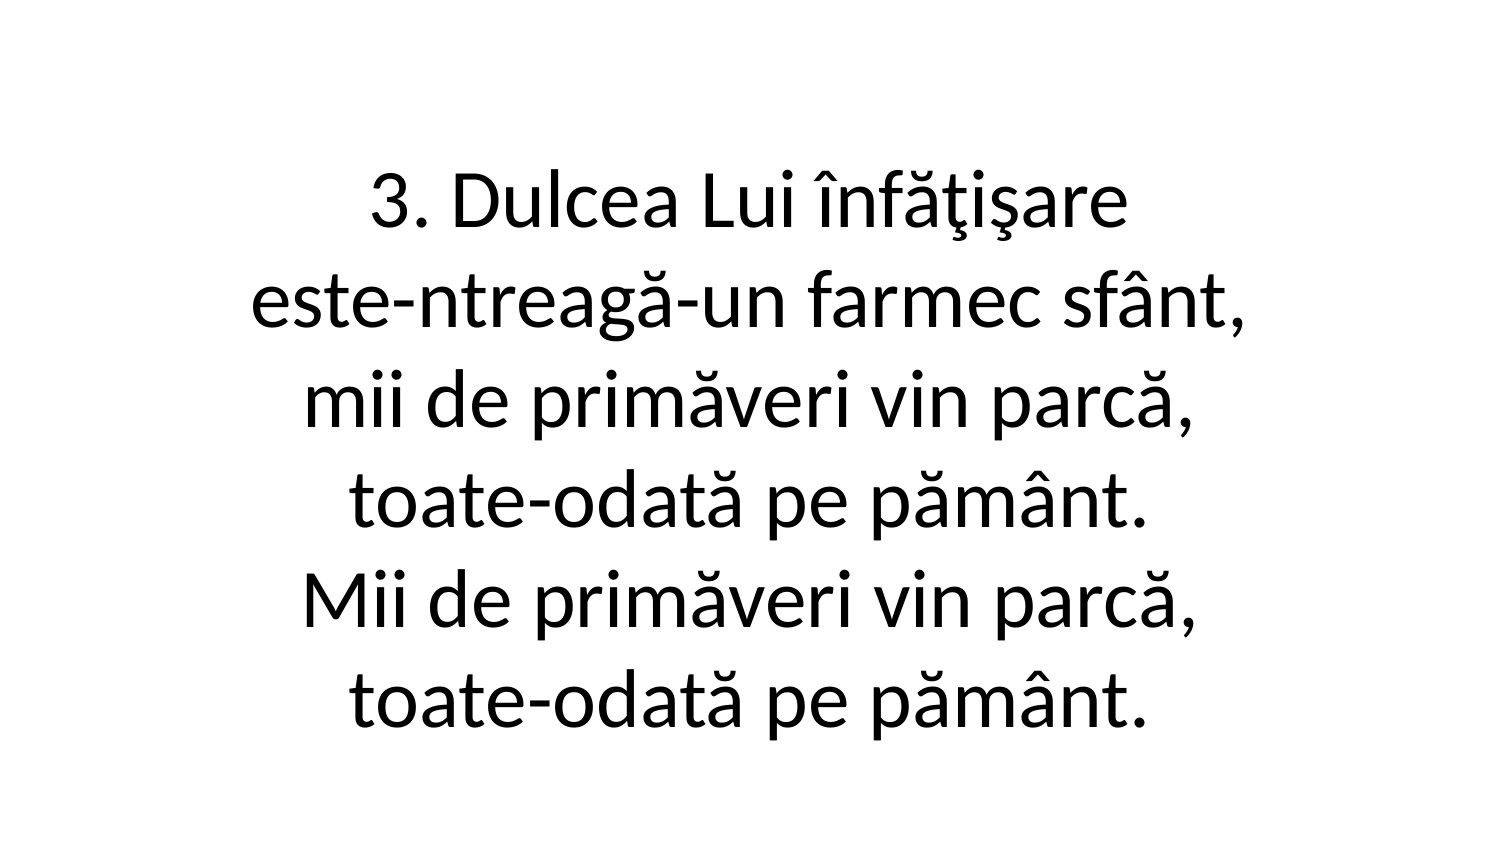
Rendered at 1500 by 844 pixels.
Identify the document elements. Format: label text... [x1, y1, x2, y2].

text_box 3. Dulcea Lui înfăţişare este-ntreagă-un farmec sfânt, mii de primăveri vin parcă, toate-odată pe pământ. Mii de primăveri vin parcă, toate-odată pe pământ. [235, 92, 1265, 752]
